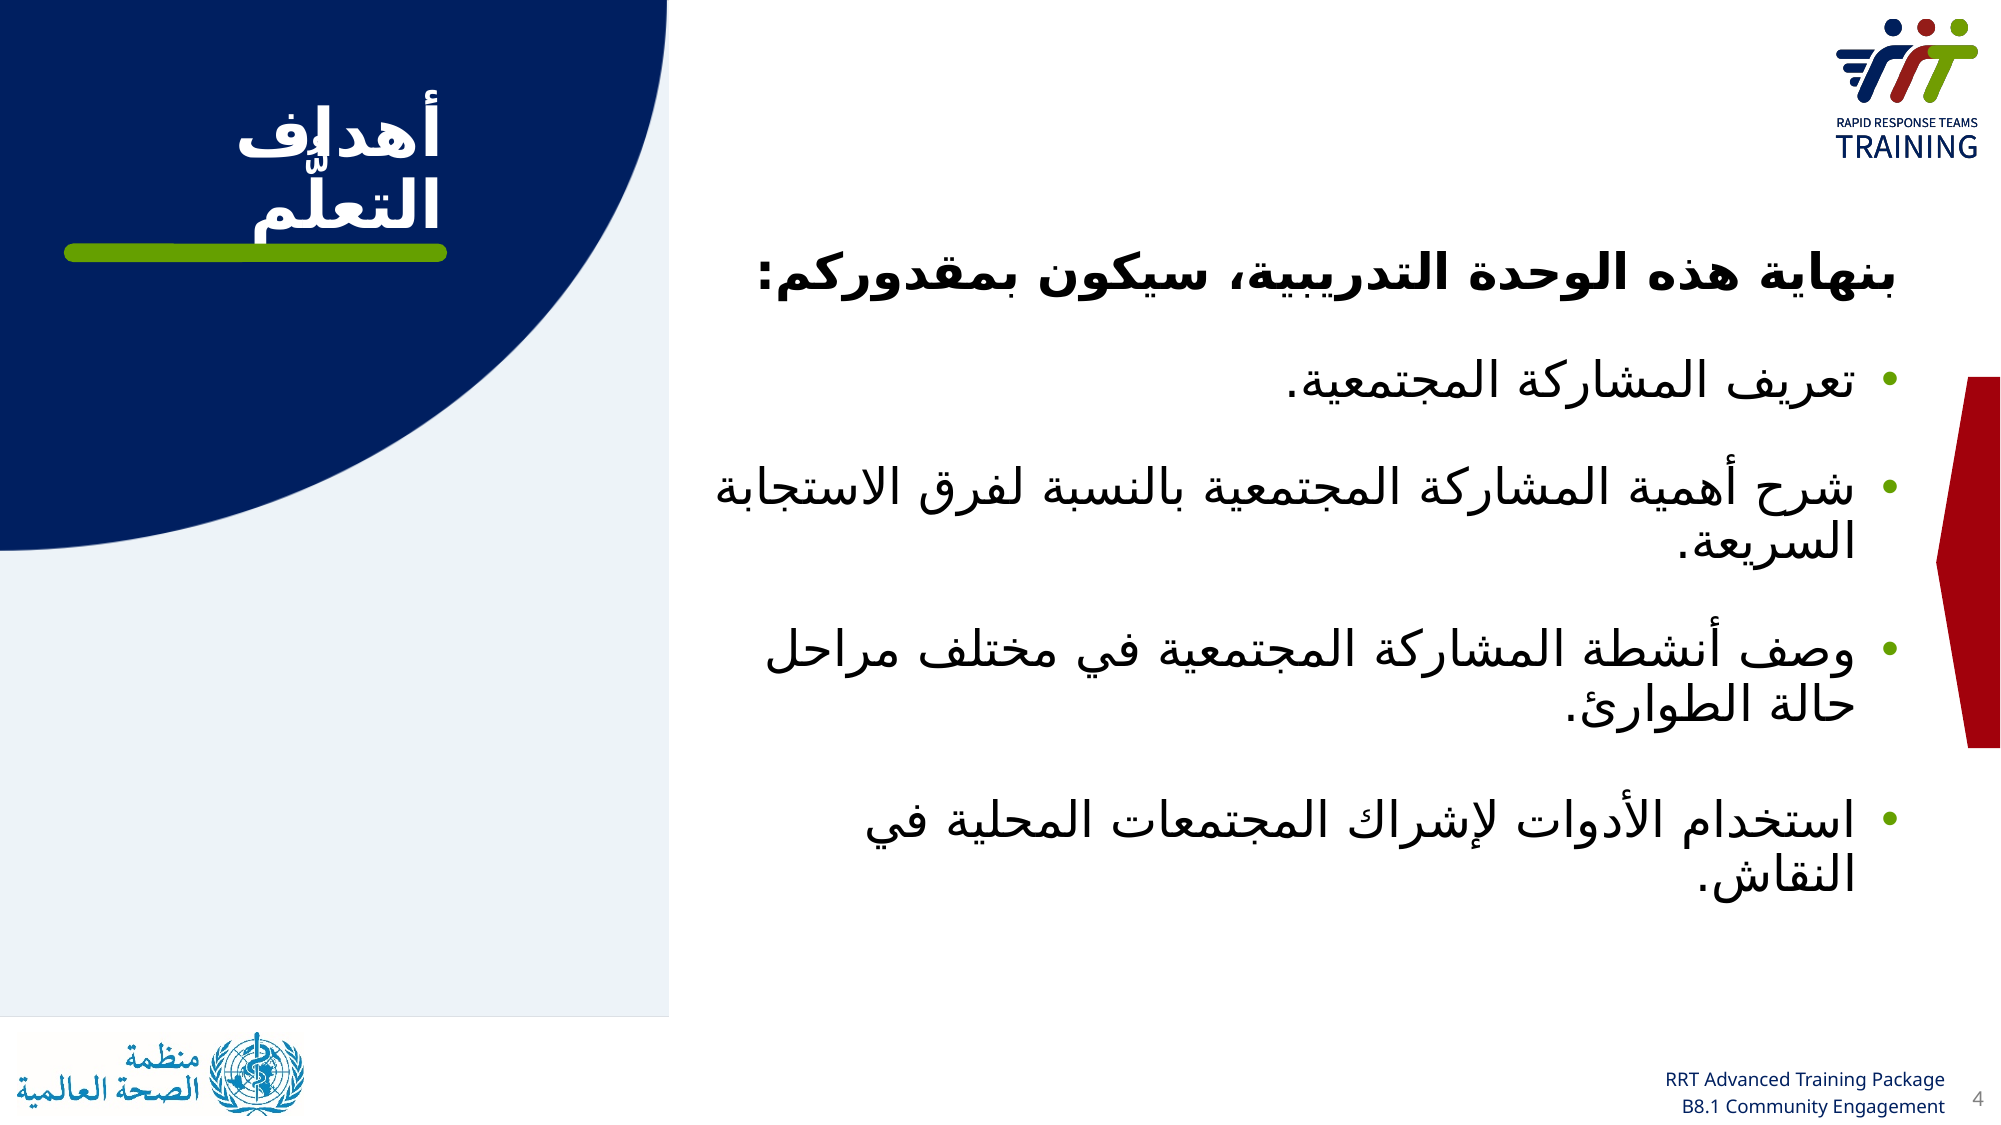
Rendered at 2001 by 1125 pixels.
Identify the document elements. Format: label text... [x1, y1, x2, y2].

picture [0, 0, 669, 1018]
picture [1835, 19, 1978, 167]
title أهداف التعلُّم [62, 102, 444, 244]
picture [17, 1032, 304, 1116]
text_box [63, 243, 448, 263]
list بنهاية هذه الوحدة التدريبية، سيكون بمقدوركم: تعريف المشاركة المجتمعية. شرح أهمية المشاركة المجتمعية بالنسبة لفرق الاستجابة السريعة. وصف أنشطة المشاركة المجتمعية في مختلف مراحل حالة الطوارئ. استخدام الأدوات لإشراك المجتمعات المحلية في النقاش. [695, 245, 1904, 878]
